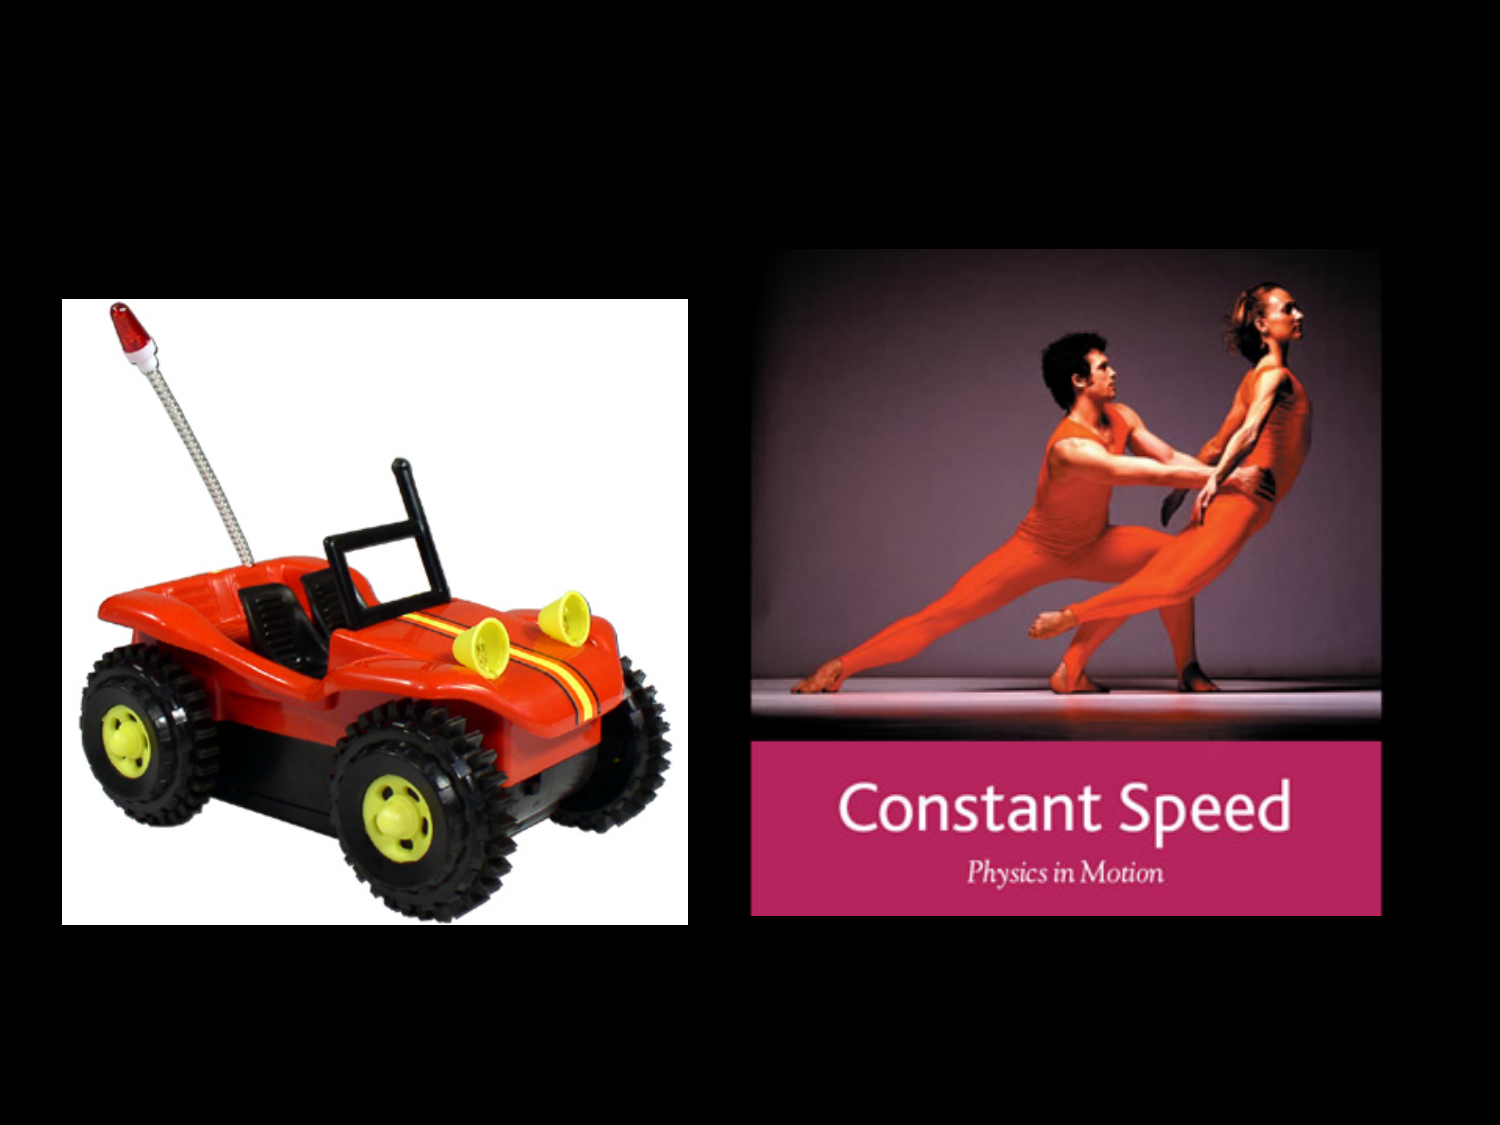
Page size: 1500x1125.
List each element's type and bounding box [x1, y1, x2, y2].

picture [749, 249, 1387, 916]
picture [62, 299, 688, 926]
